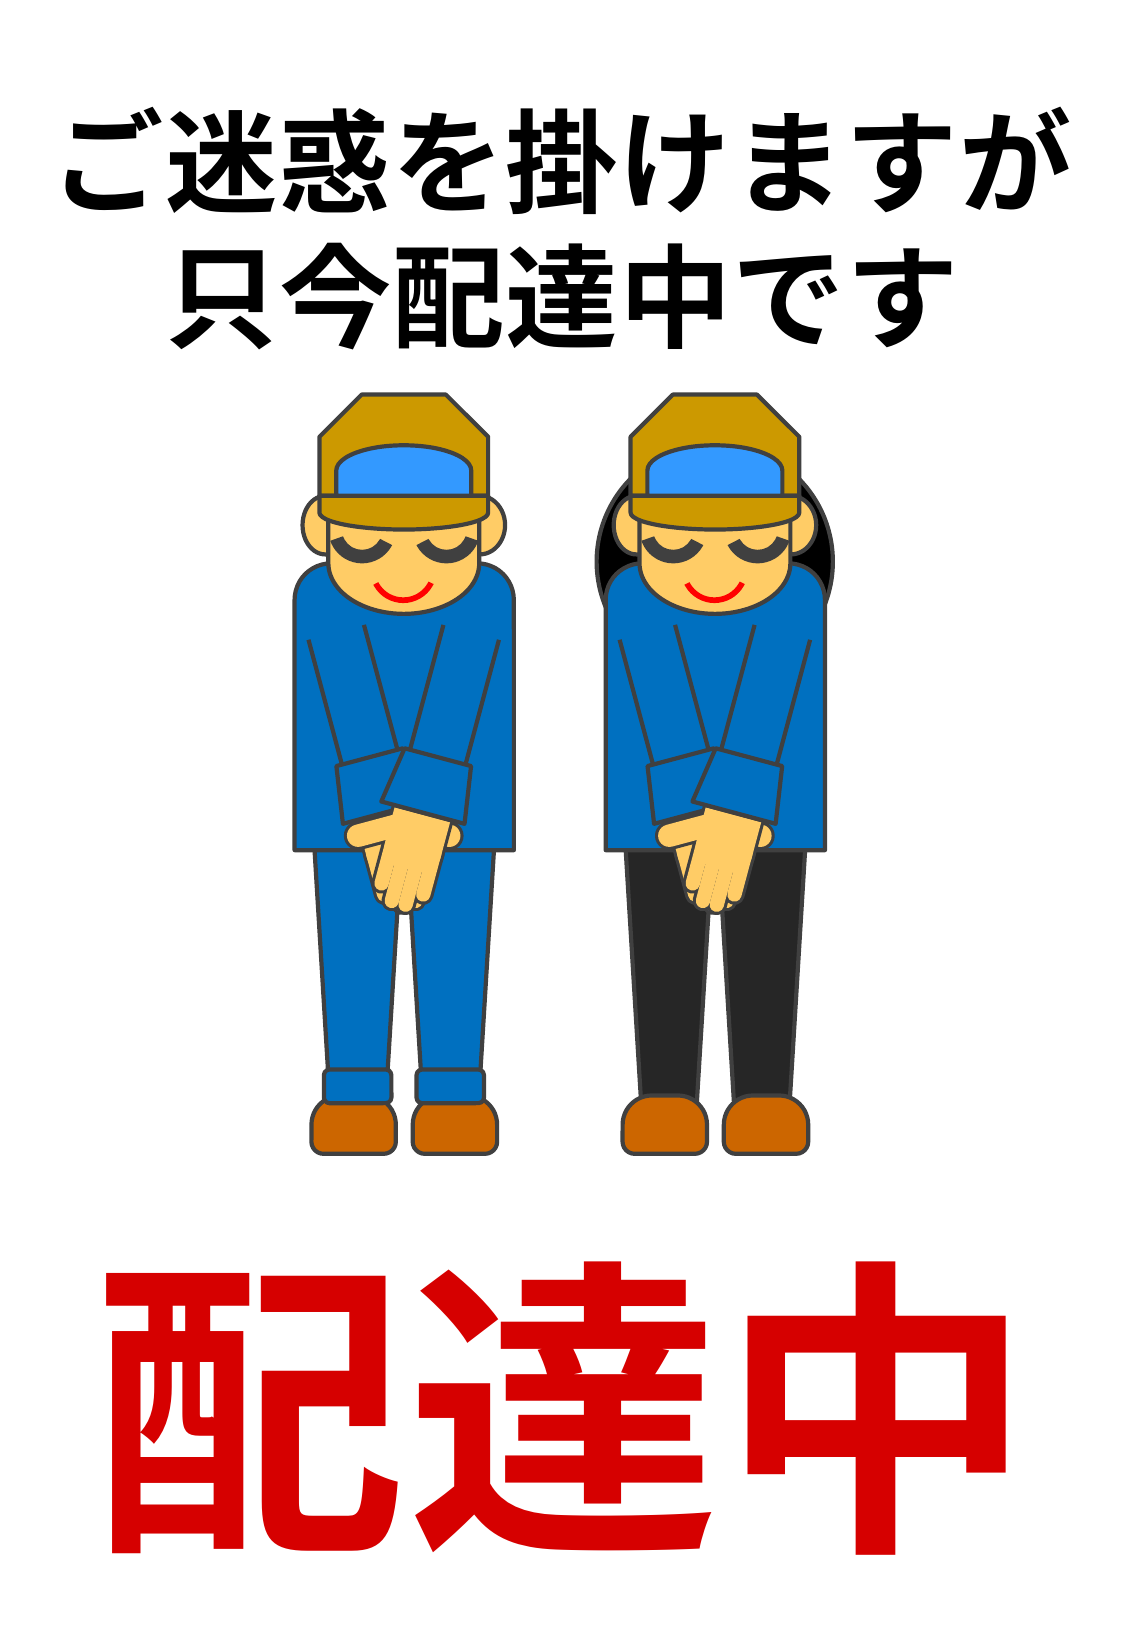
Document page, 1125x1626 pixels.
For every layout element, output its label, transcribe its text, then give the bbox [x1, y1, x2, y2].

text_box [294, 394, 834, 1155]
text_box ご迷惑を掛けますが 只今配達中です [0, 84, 1125, 370]
text_box 配達中 [23, 1207, 1104, 1598]
